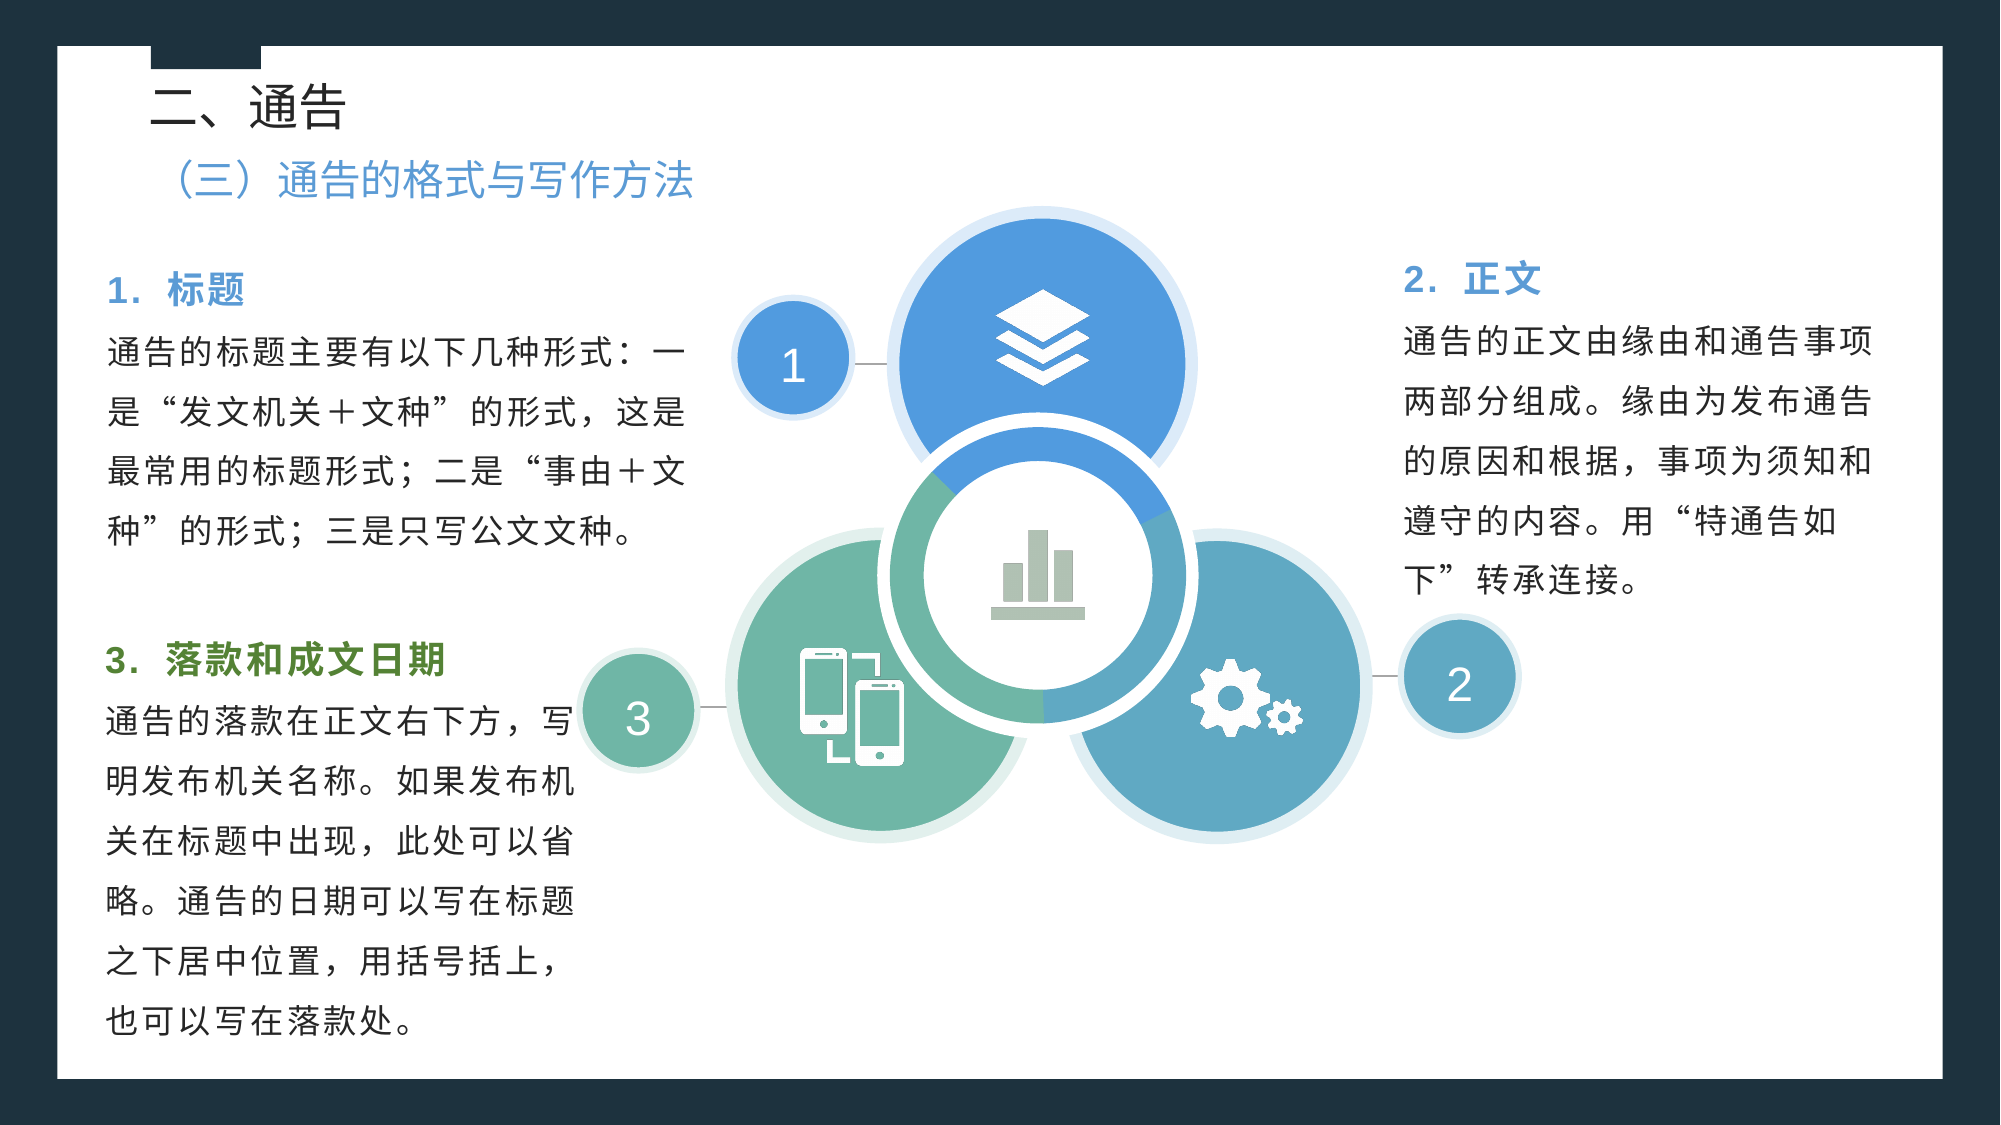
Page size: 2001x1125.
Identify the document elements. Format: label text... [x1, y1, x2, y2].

picture [990, 530, 1085, 620]
text_box 2. 正文 通告的正文由缘由和通告事项两部分组成。缘由为发布通告的原因和根据，事项为须知和遵守的内容。用“特通告如下”转承连接。 [1388, 231, 1927, 601]
text_box 3 [614, 708, 698, 771]
text_box 1. 标题 通告的标题主要有以下几种形式：一是“发文机关＋文种”的形式，这是最常用的标题形式；二是“事由＋文种”的形式；三是只写公文文种。 [92, 211, 722, 582]
text_box 3 [614, 650, 698, 706]
text_box [893, 212, 1192, 473]
text_box [932, 426, 1172, 526]
text_box 2 [1400, 616, 1519, 675]
text_box 2 [1400, 677, 1519, 737]
picture [800, 648, 904, 766]
text_box [1072, 677, 1367, 838]
text_box 二、通告 [148, 67, 620, 121]
picture [995, 289, 1090, 386]
text_box [1044, 509, 1188, 725]
text_box [925, 463, 1151, 688]
text_box 3. 落款和成文日期 通告的落款在正文右下方，写明发布机关名称。如果发布机关在标题中出现，此处可以省略。通告的日期可以写在标题之下居中位置，用括号括上，也可以写在落款处。 [90, 598, 614, 1055]
text_box [1150, 534, 1367, 675]
text_box （三）通告的格式与写作方法 [137, 121, 1122, 212]
text_box [888, 470, 1046, 725]
picture [1191, 659, 1303, 737]
text_box [731, 533, 1025, 838]
text_box 1 [734, 297, 853, 418]
